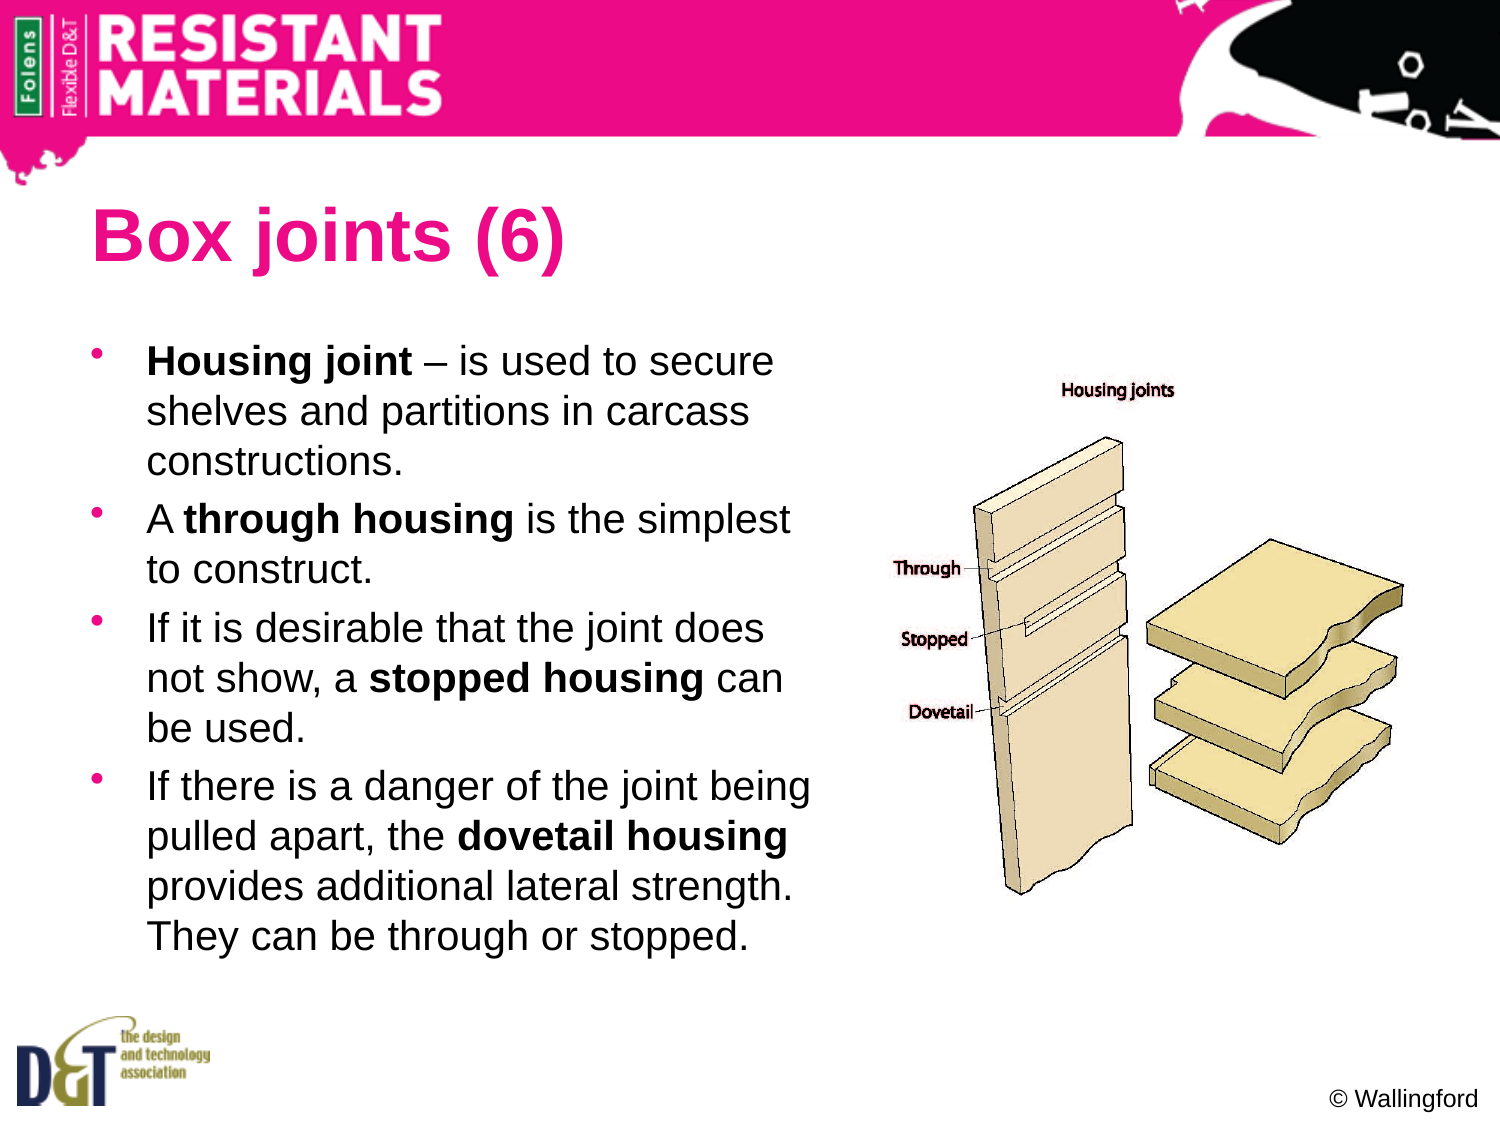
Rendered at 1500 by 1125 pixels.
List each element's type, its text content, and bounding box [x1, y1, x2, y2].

picture [0, 0, 1500, 1125]
list Housing joint – is used to secure shelves and partitions in carcass constructions. A through housing is the simplest to construct. If it is desirable that the joint does not show, a stopped housing can be used. If there is a danger of the joint being pulled apart, the dovetail housing provides additional lateral strength. They can be through or stopped. [75, 326, 833, 1005]
text_box © Wallingford [1257, 1074, 1495, 1125]
title Box joints (6) [76, 160, 1427, 301]
